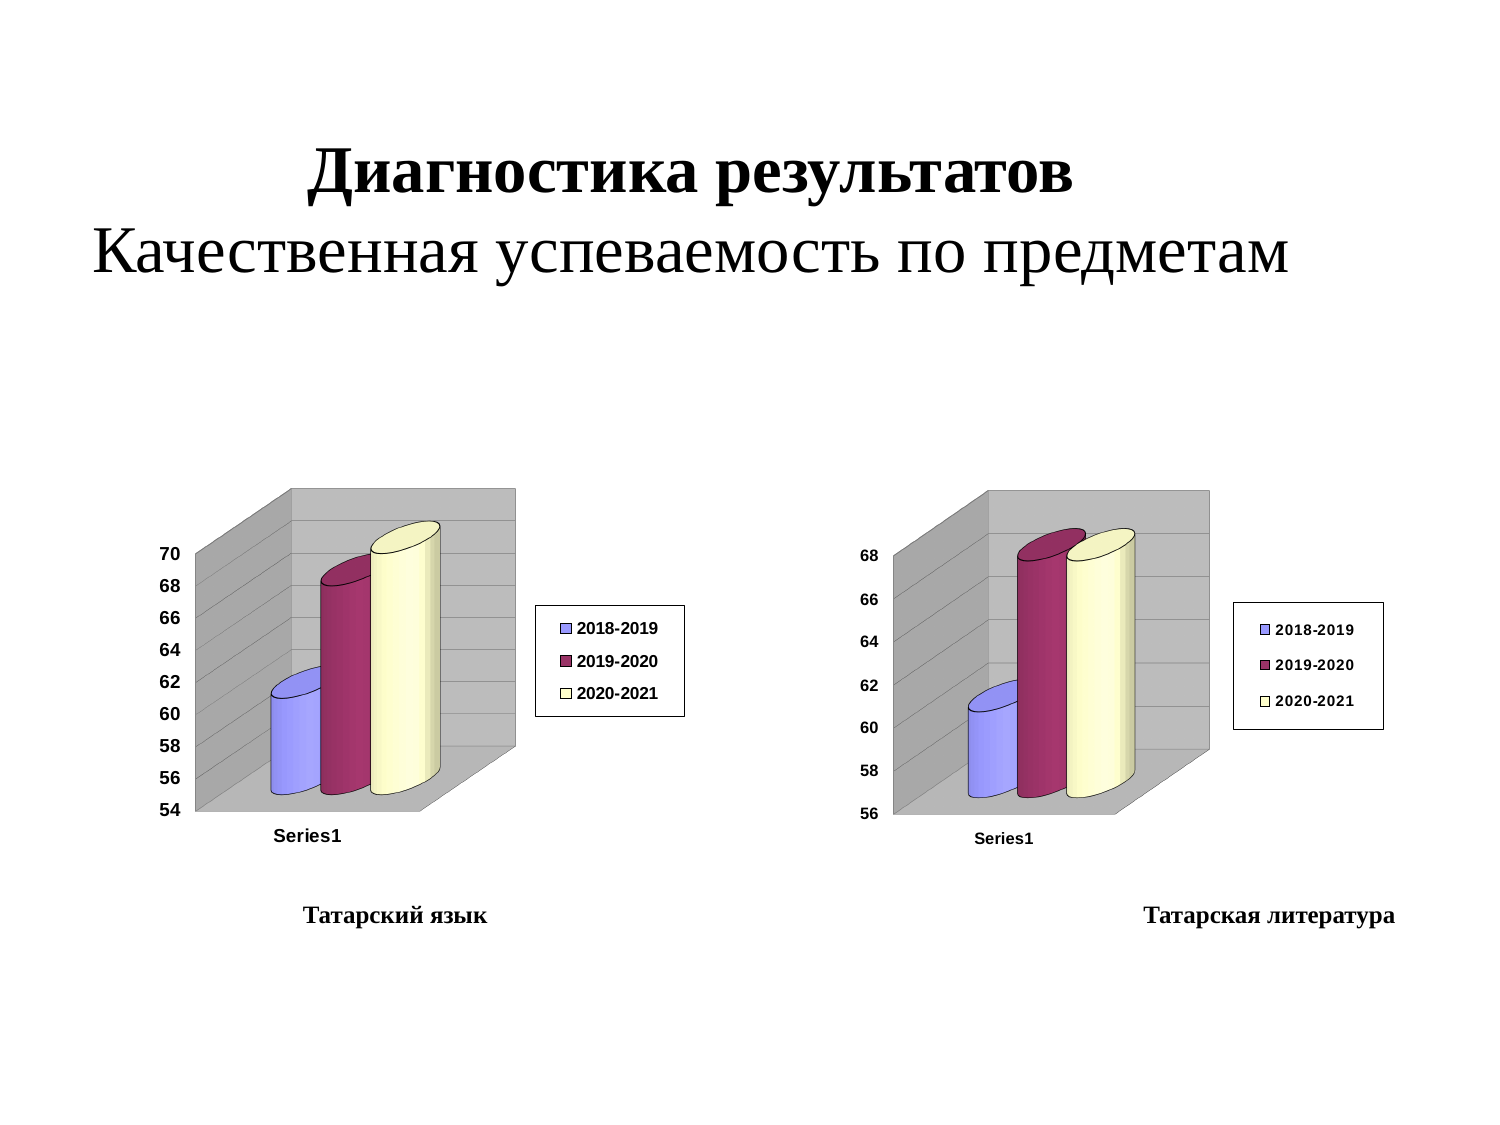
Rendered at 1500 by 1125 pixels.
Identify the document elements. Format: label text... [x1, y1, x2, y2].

text_box Татарский язык Татарская литература [131, 890, 1412, 936]
chart [128, 468, 692, 854]
text_box Диагностика результатов Качественная успеваемость по предметам [0, 118, 1383, 293]
chart [820, 468, 1392, 861]
